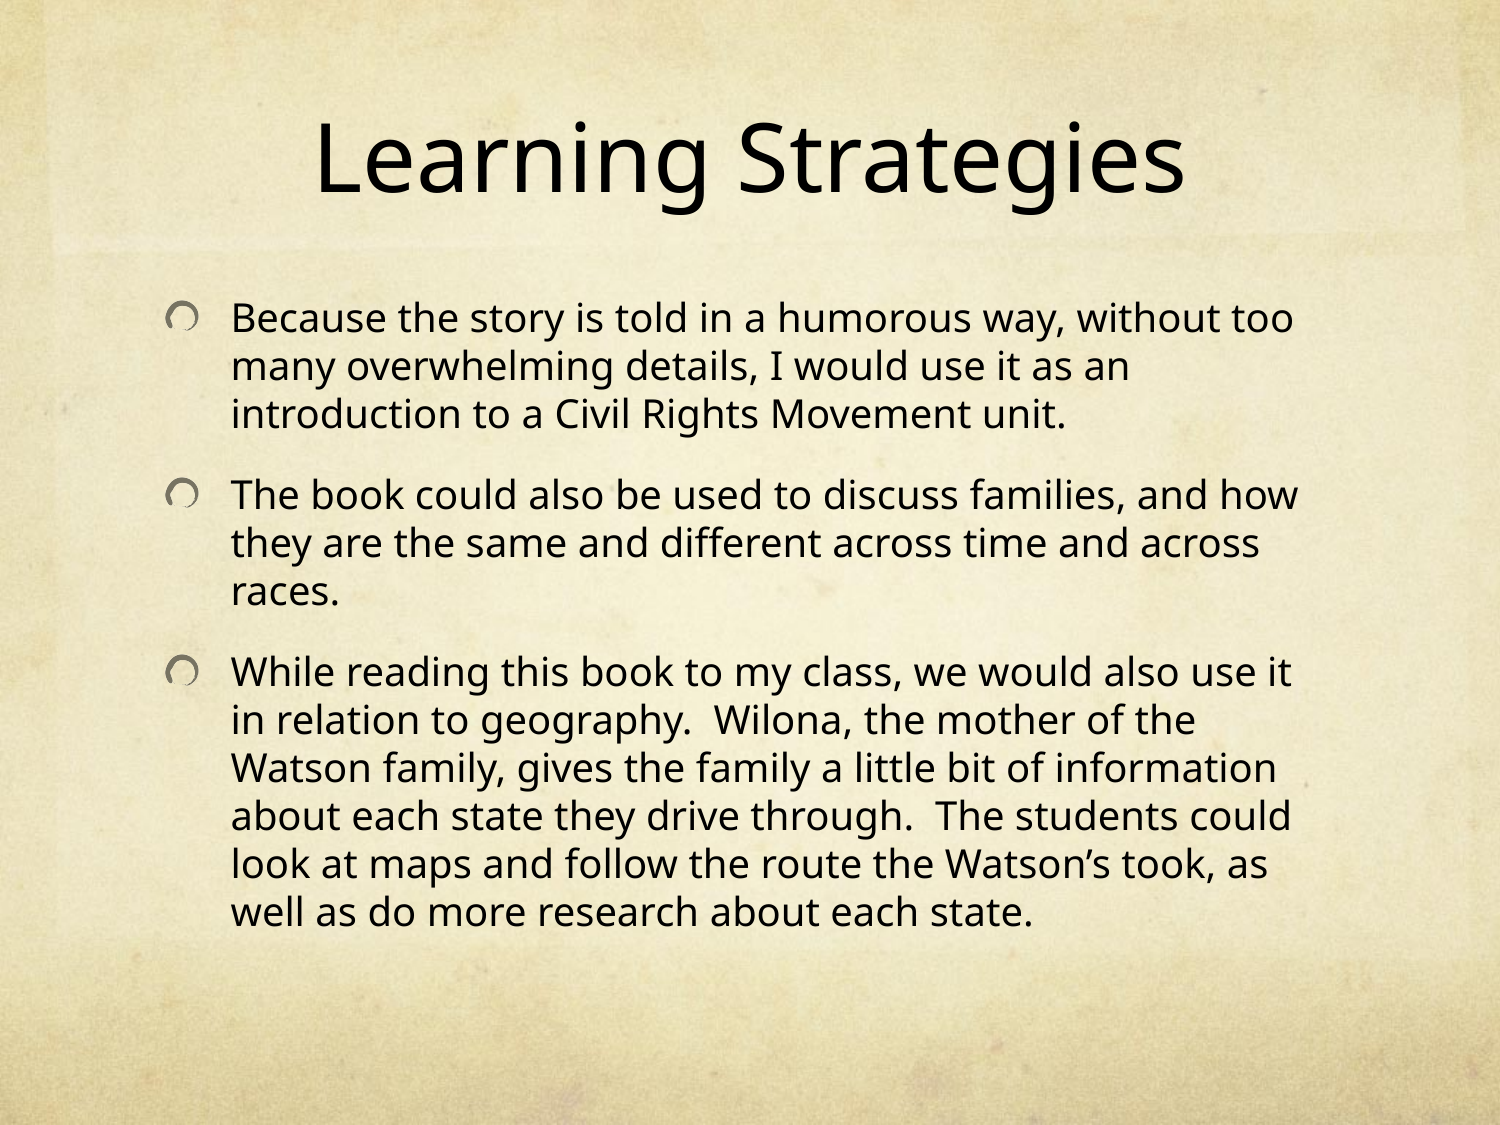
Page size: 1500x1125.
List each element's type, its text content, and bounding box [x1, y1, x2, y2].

title Learning Strategies [150, 82, 1350, 225]
list Because the story is told in a humorous way, without too many overwhelming details, I would use it as an introduction to a Civil Rights Movement unit. The book could also be used to discuss families, and how they are the same and different across time and across races. While reading this book to my class, we would also use it in relation to geography. Wilona, the mother of the Watson family, gives the family a little bit of information about each state they drive through. The students could look at maps and follow the route the Watson’s took, as well as do more research about each state. [150, 284, 1350, 950]
picture [0, 0, 1500, 1125]
